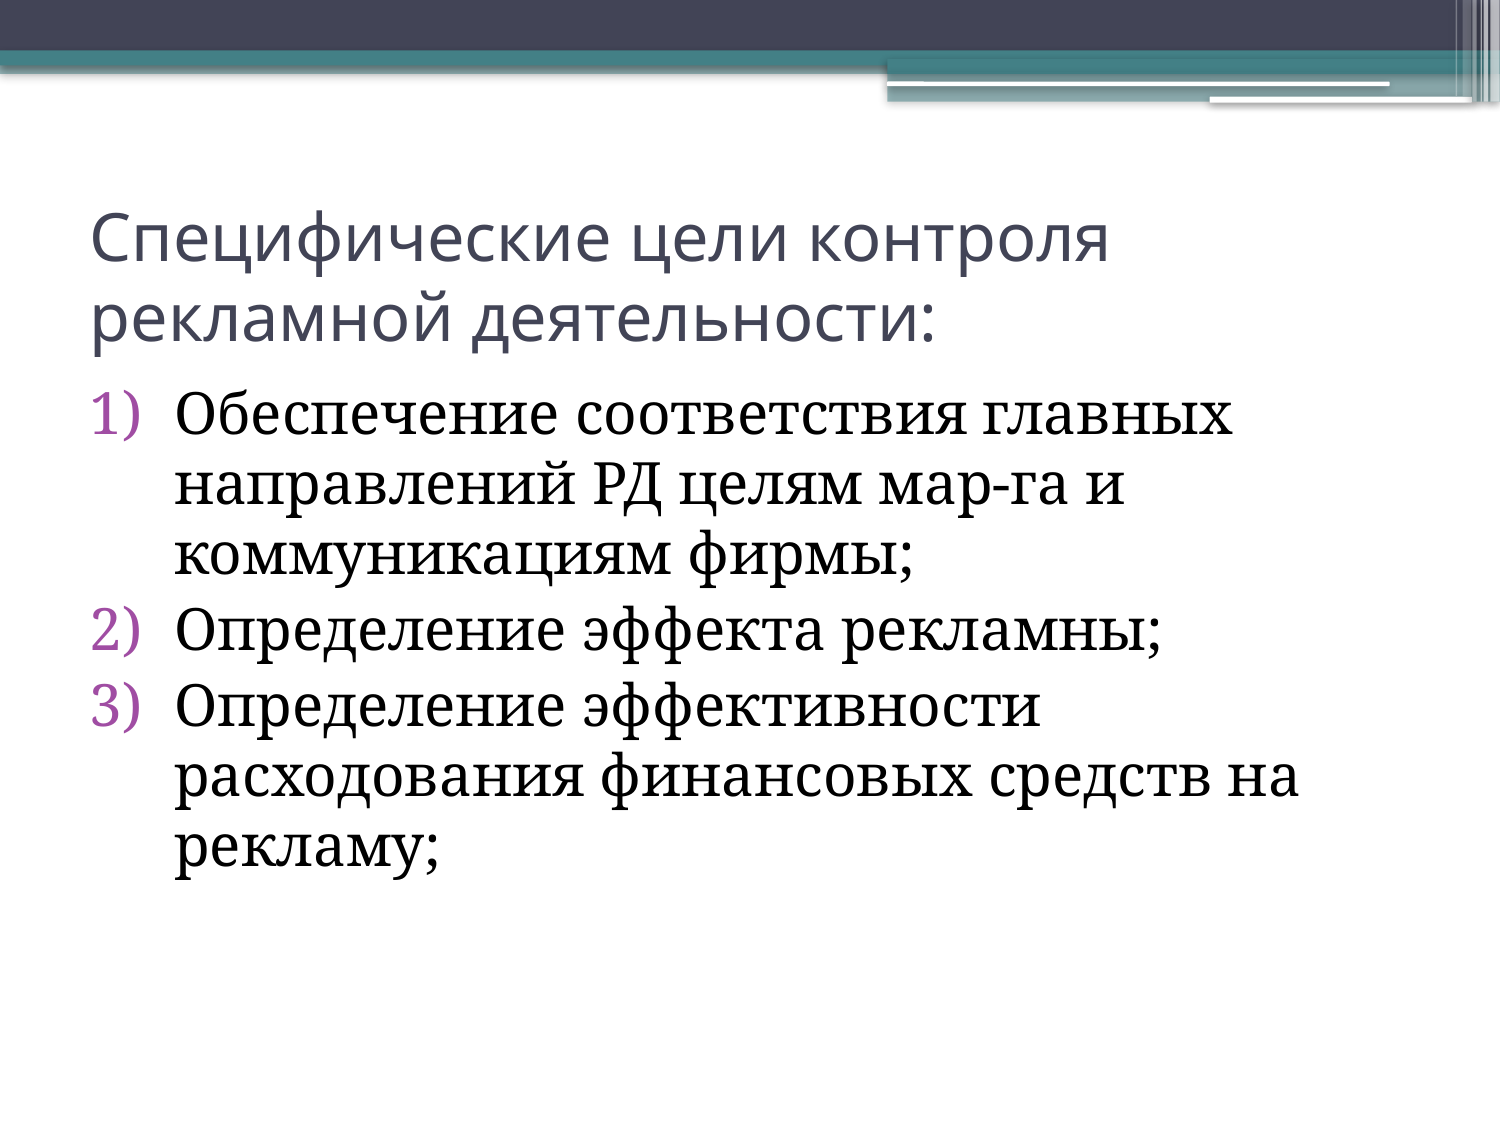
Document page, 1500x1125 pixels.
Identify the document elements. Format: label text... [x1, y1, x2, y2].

list Обеспечение соответствия главных направлений РД целям мар-га и коммуникациям фирмы; Определение эффекта рекламны; Определение эффективности расходования финансовых средств на рекламу; [75, 368, 1425, 1079]
title Специфические цели контроля рекламной деятельности: [75, 187, 1425, 363]
